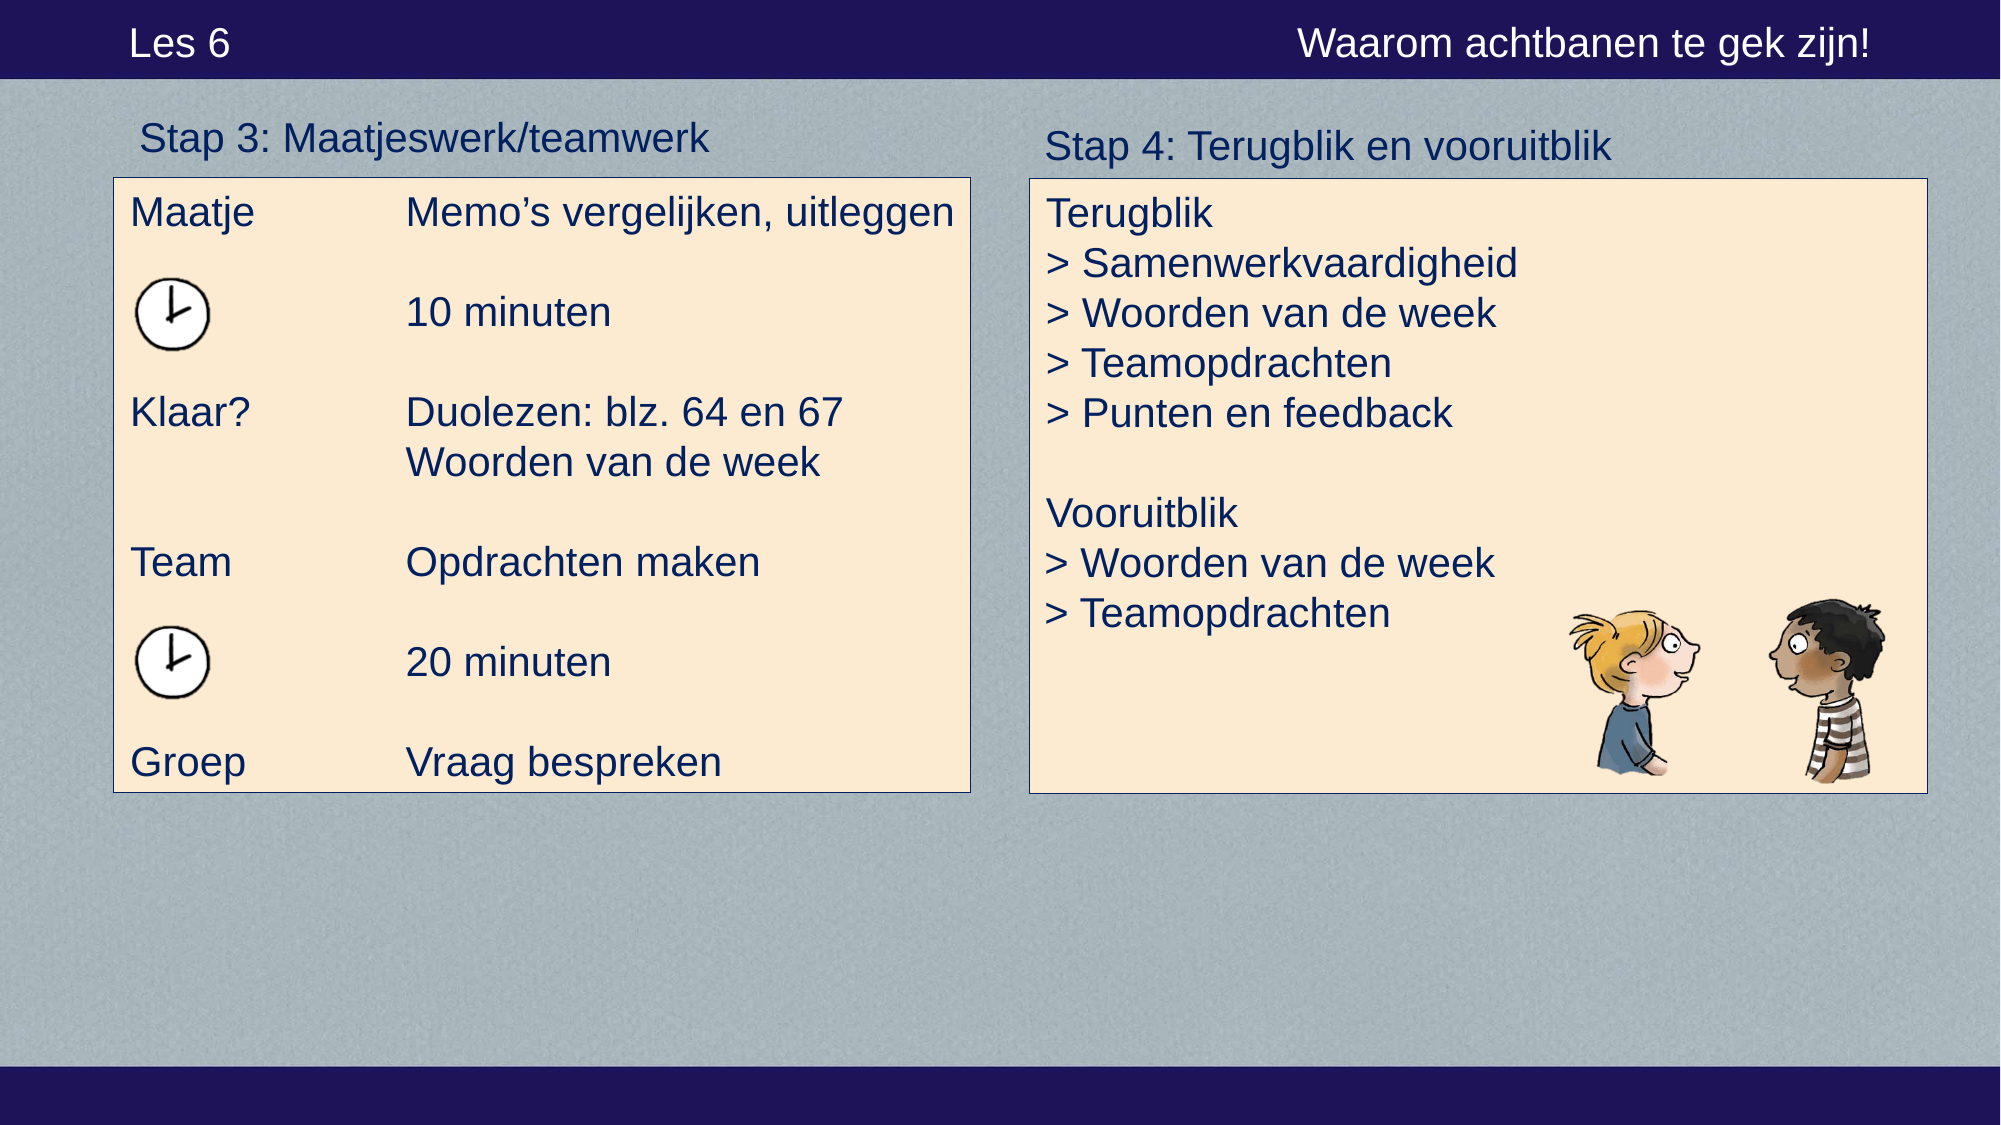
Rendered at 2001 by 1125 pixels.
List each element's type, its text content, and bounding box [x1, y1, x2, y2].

text_box Stap 4: Terugblik en vooruitblik [1029, 111, 1822, 177]
text_box Maatje Memo’s vergelijken, uitleggen 10 minuten Klaar? Duolezen: blz. 64 en 67 Woorden van de week Team Opdrachten maken 20 minuten Groep Vraag bespreken [113, 177, 971, 793]
text_box Waarom achtbanen te gek zijn! [999, 8, 1886, 73]
text_box Les 6 [114, 8, 354, 73]
text_box Terugblik > Samenwerkvaardigheid > Woorden van de week > Teamopdrachten > Punten en feedback Vooruitblik > Woorden van de week > Teamopdrachten [1029, 178, 1928, 794]
text_box Stap 3: Maatjeswerk/teamwerk [124, 103, 917, 169]
picture [0, 0, 2001, 1125]
